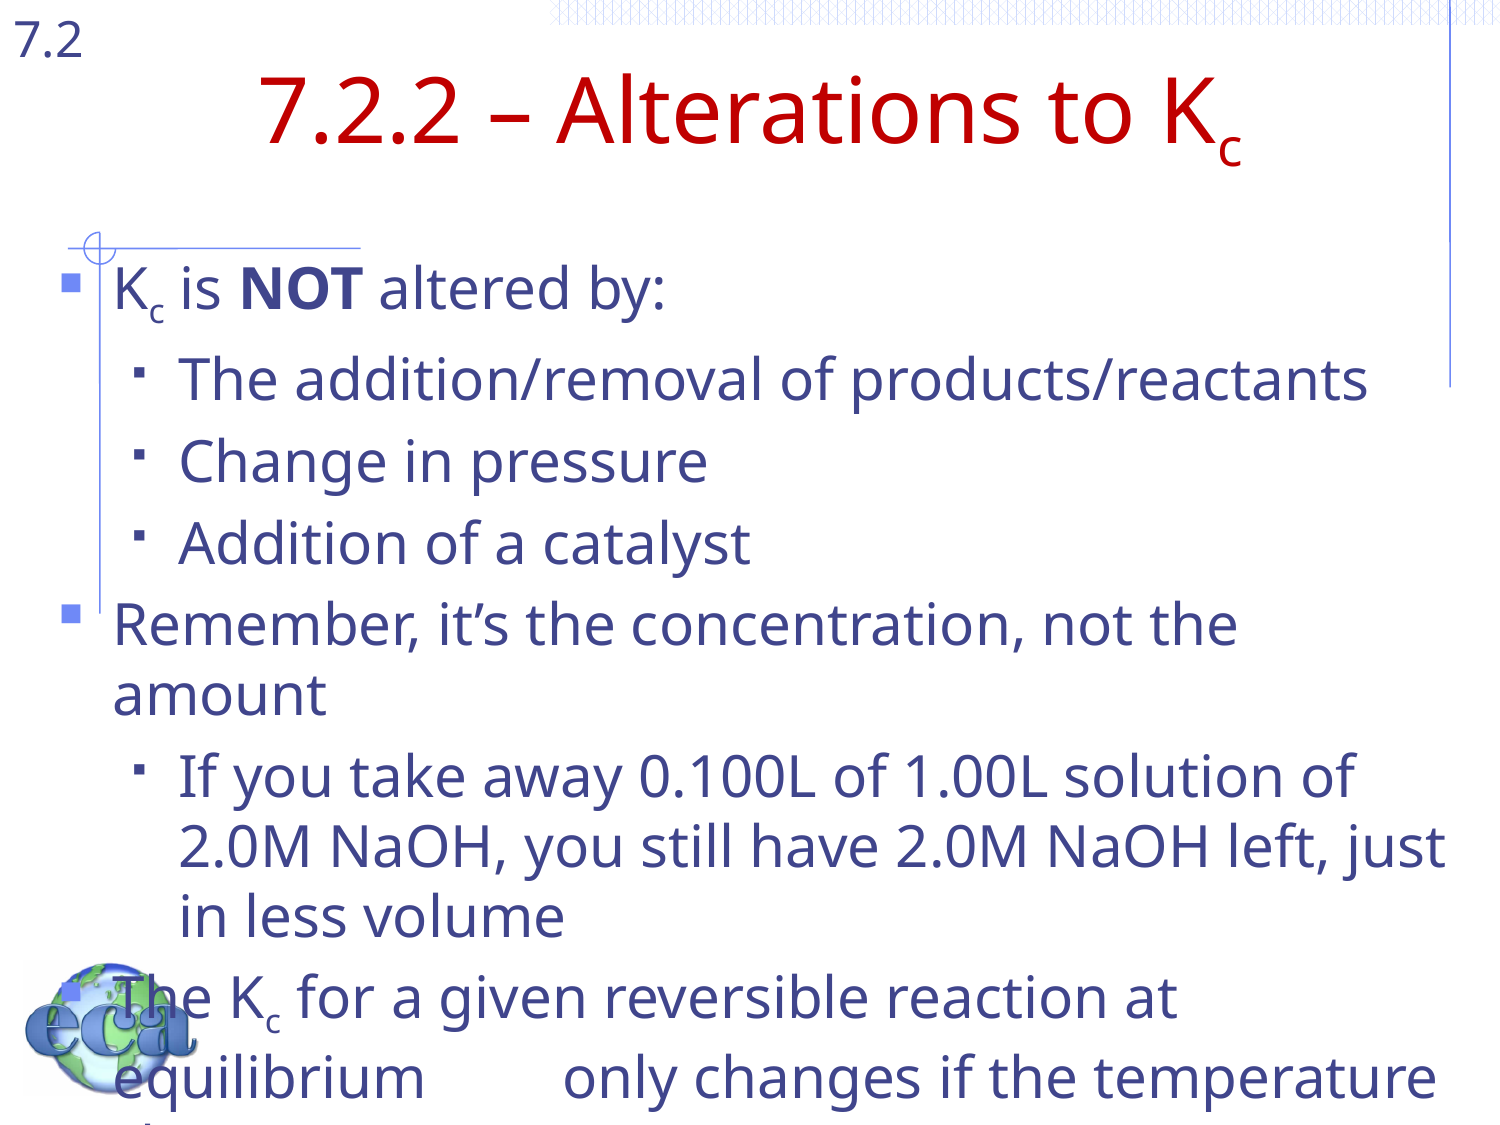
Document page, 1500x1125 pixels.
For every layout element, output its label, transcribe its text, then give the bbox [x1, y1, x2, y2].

title 7.2.2 – Alterations to Kc [17, 49, 1483, 185]
list Kc is NOT altered by: The addition/removal of products/reactants Change in pressure Addition of a catalyst Remember, it’s the concentration, not the amount If you take away 0.100L of 1.00L solution of 2.0M NaOH, you still have 2.0M NaOH left, just in less volume The Kc for a given reversible reaction at equilibrium only changes if the temperature changes [41, 243, 1471, 965]
picture [23, 960, 200, 1096]
